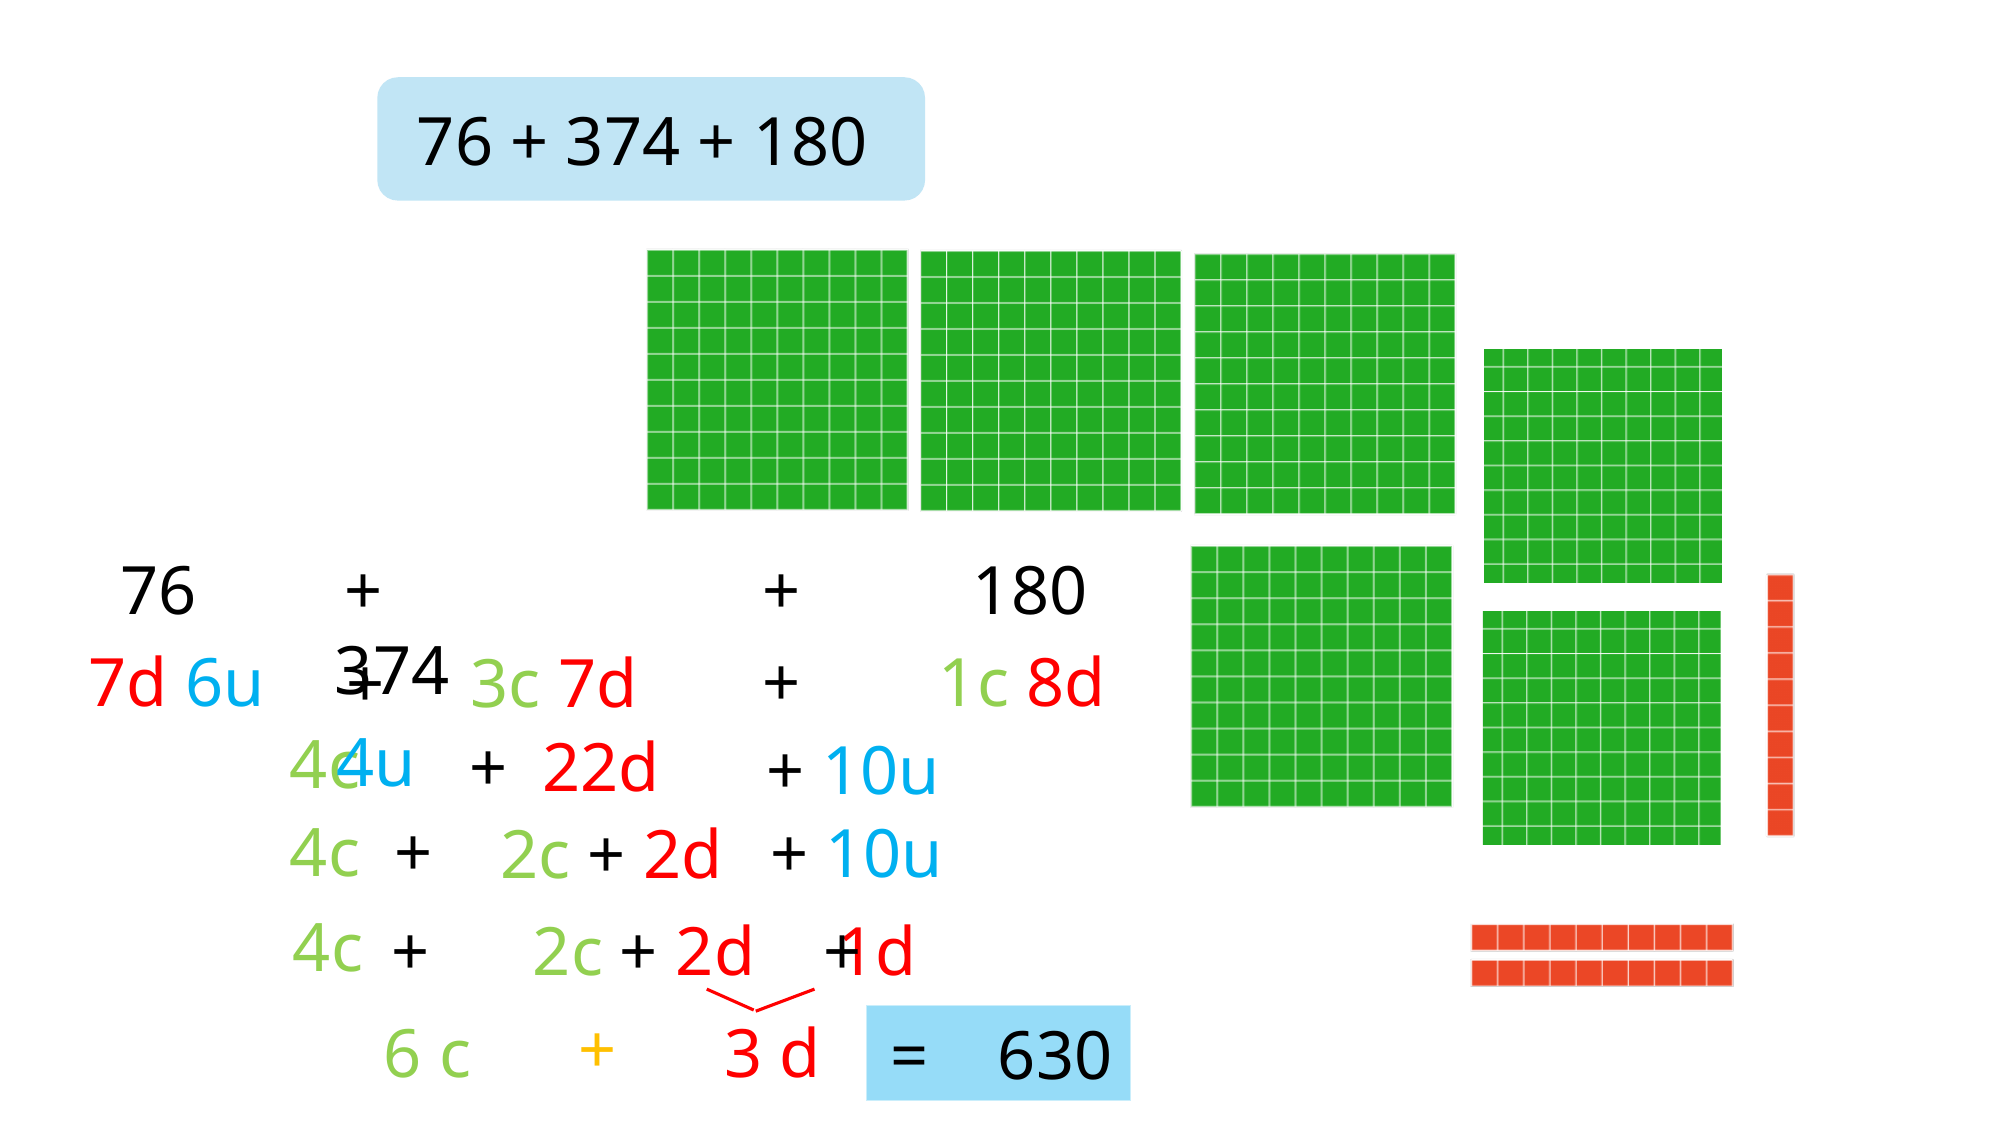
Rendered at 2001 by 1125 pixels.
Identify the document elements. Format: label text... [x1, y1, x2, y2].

text_box 6 c [368, 1002, 605, 1098]
picture [1483, 348, 1723, 583]
text_box 4c [274, 714, 321, 802]
text_box + 180 [737, 566, 1137, 632]
text_box + [553, 999, 656, 1095]
text_box 1d [881, 901, 1009, 997]
picture [595, 197, 1467, 860]
text_box + 374 [353, 540, 656, 632]
text_box 4c + [274, 802, 522, 898]
text_box 76 + 374 + 180 [375, 75, 927, 203]
text_box 3 d [605, 1002, 871, 1098]
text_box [755, 988, 815, 1012]
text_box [706, 988, 755, 1011]
text_box + 10u [734, 720, 1000, 804]
text_box 7d 6u [73, 632, 321, 727]
text_box 2c + 2d [522, 804, 755, 899]
picture [1482, 564, 2000, 887]
text_box + 22d [445, 717, 844, 804]
text_box 76 [105, 540, 353, 632]
text_box + 10u [755, 803, 1020, 899]
text_box + 1c 8d [737, 632, 1137, 727]
text_box 4c [278, 897, 525, 993]
text_box = 630 [866, 1005, 1131, 1101]
picture [1302, 923, 1743, 1048]
text_box + 3c 7d 4u [321, 632, 723, 802]
text_box + 2c + 2d + [366, 901, 881, 1077]
